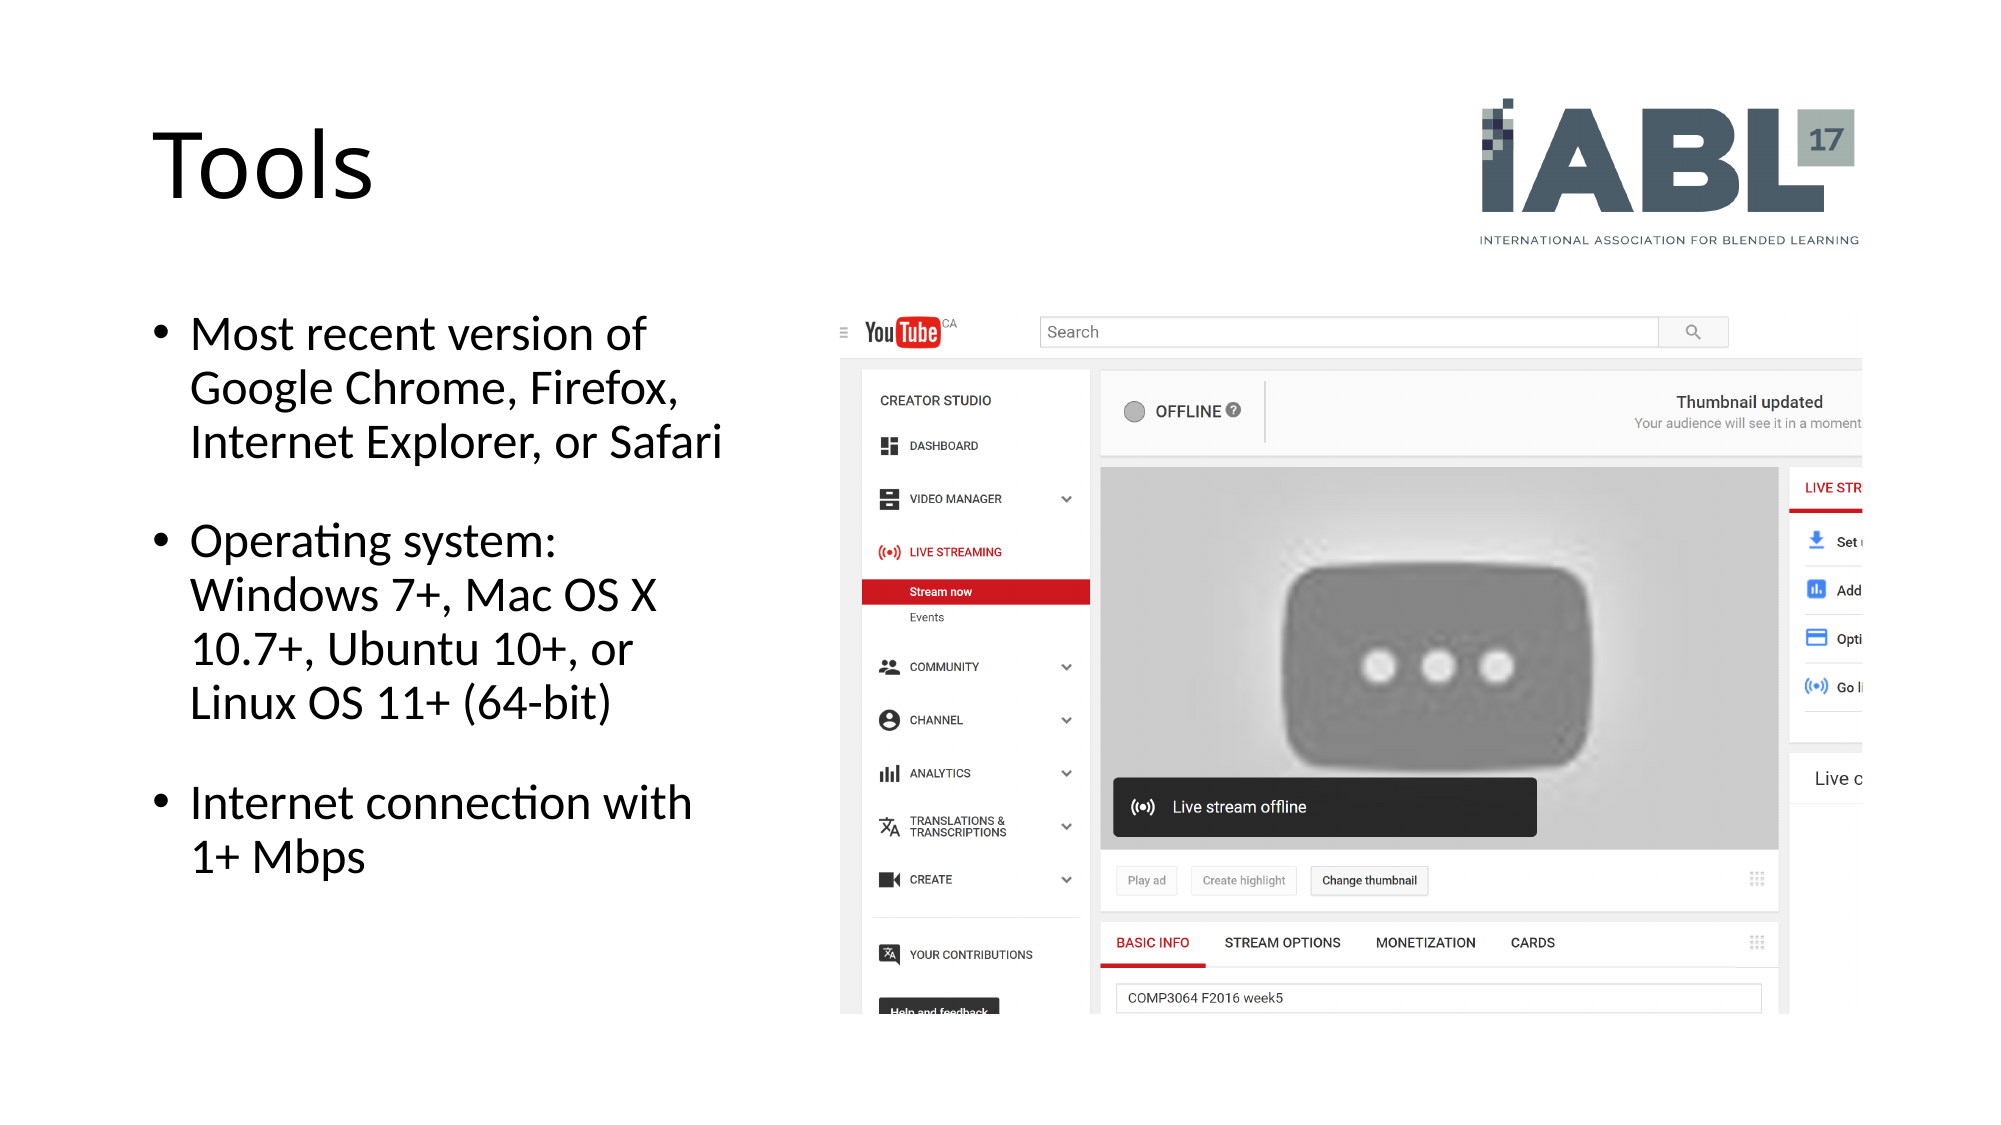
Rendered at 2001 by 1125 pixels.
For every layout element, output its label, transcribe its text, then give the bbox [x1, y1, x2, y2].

title Tools [137, 59, 1863, 278]
picture [839, 312, 1863, 1014]
list Most recent version of Google Chrome, Firefox, Internet Explorer, or Safari Operating system: Windows 7+, Mac OS X 10.7+, Ubuntu 10+, or Linux OS 11+ (64-bit) Internet connection with 1+ Mbps [137, 299, 761, 1014]
